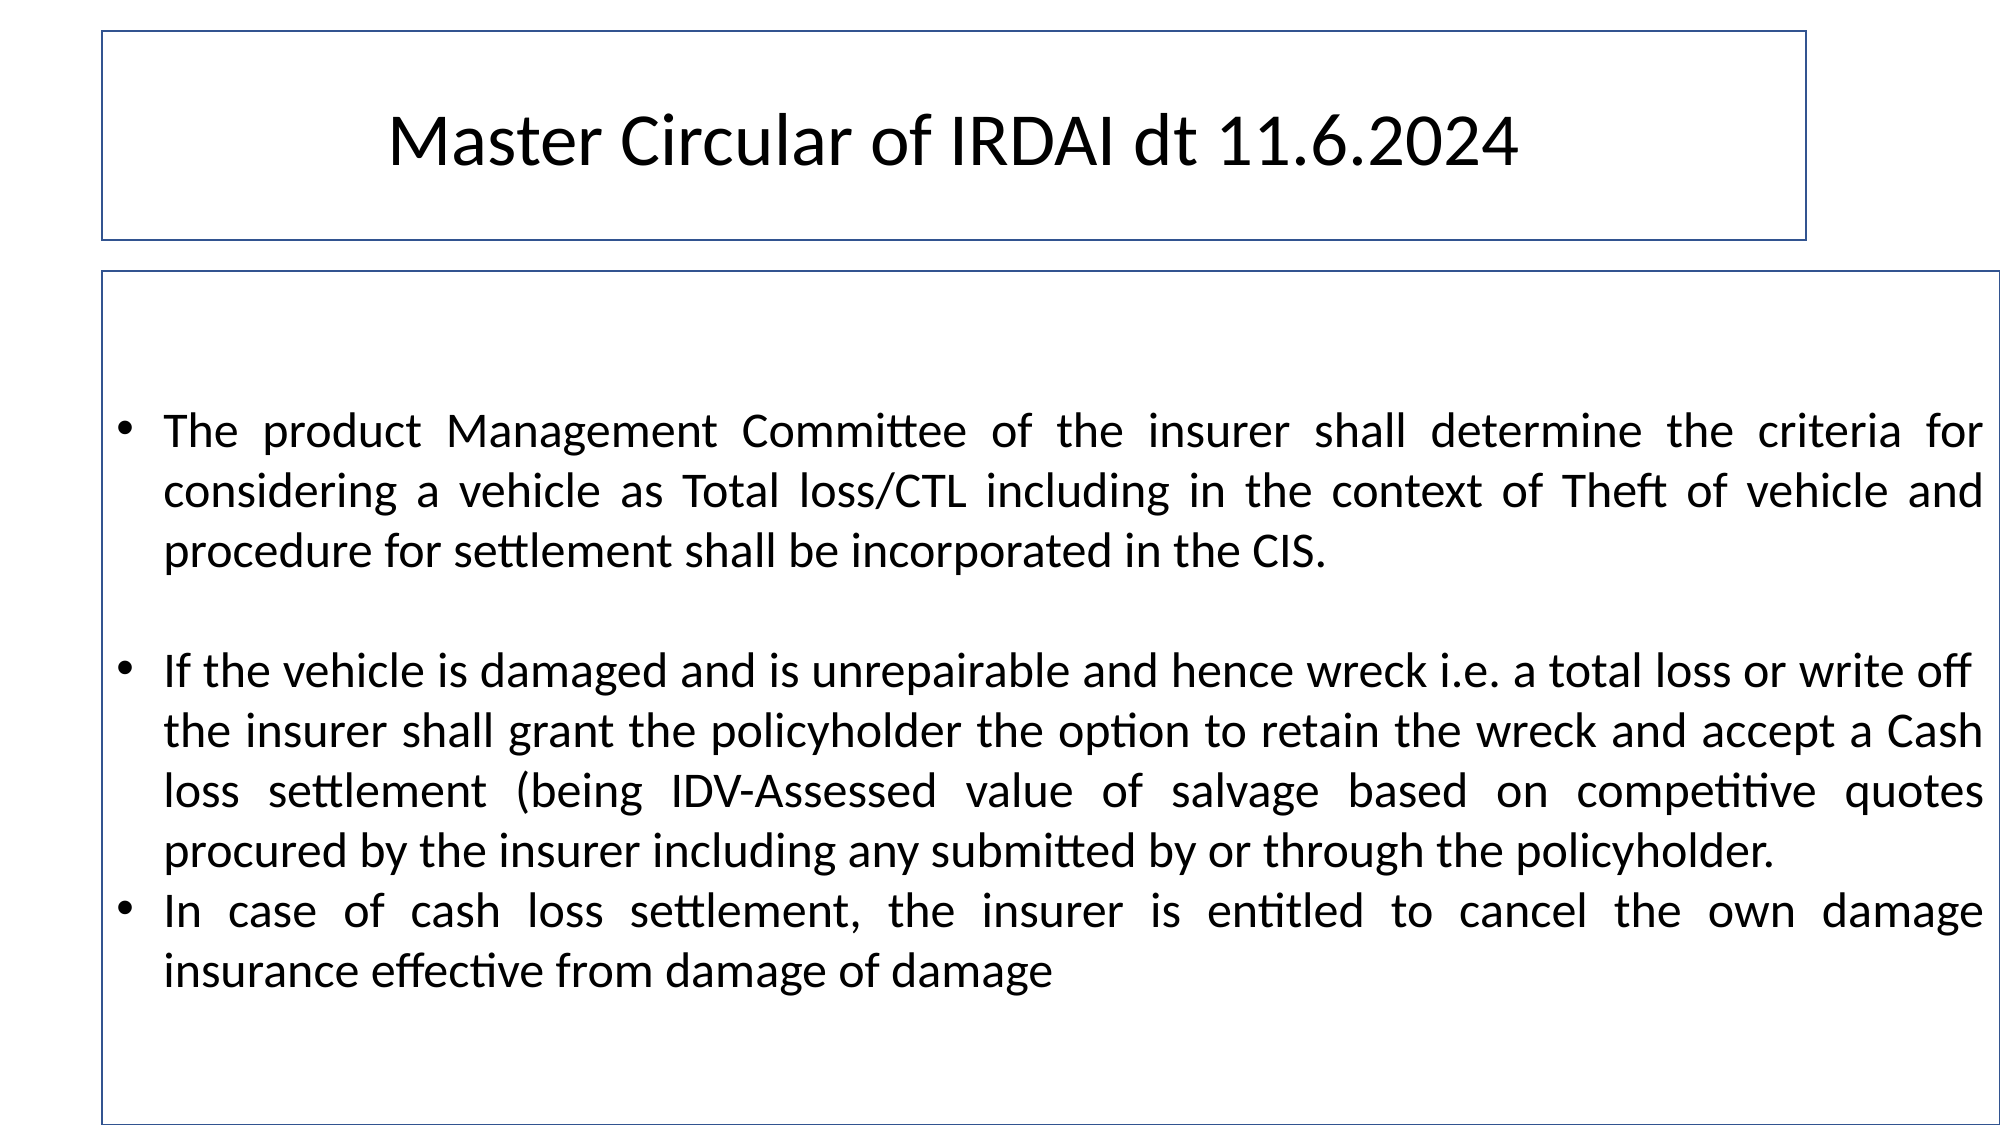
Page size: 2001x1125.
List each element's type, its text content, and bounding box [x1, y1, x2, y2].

text_box The product Management Committee of the insurer shall determine the criteria for considering a vehicle as Total loss/CTL including in the context of Theft of vehicle and procedure for settlement shall be incorporated in the CIS. If the vehicle is damaged and is unrepairable and hence wreck i.e. a total loss or write off the insurer shall grant the policyholder the option to retain the wreck and accept a Cash loss settlement (being IDV-Assessed value of salvage based on competitive quotes procured by the insurer including any submitted by or through the policyholder. In case of cash loss settlement, the insurer is entitled to cancel the own damage insurance effective from damage of damage. [101, 270, 2000, 1125]
text_box Master Circular of IRDAI dt 11.6.2024 [101, 30, 1807, 241]
